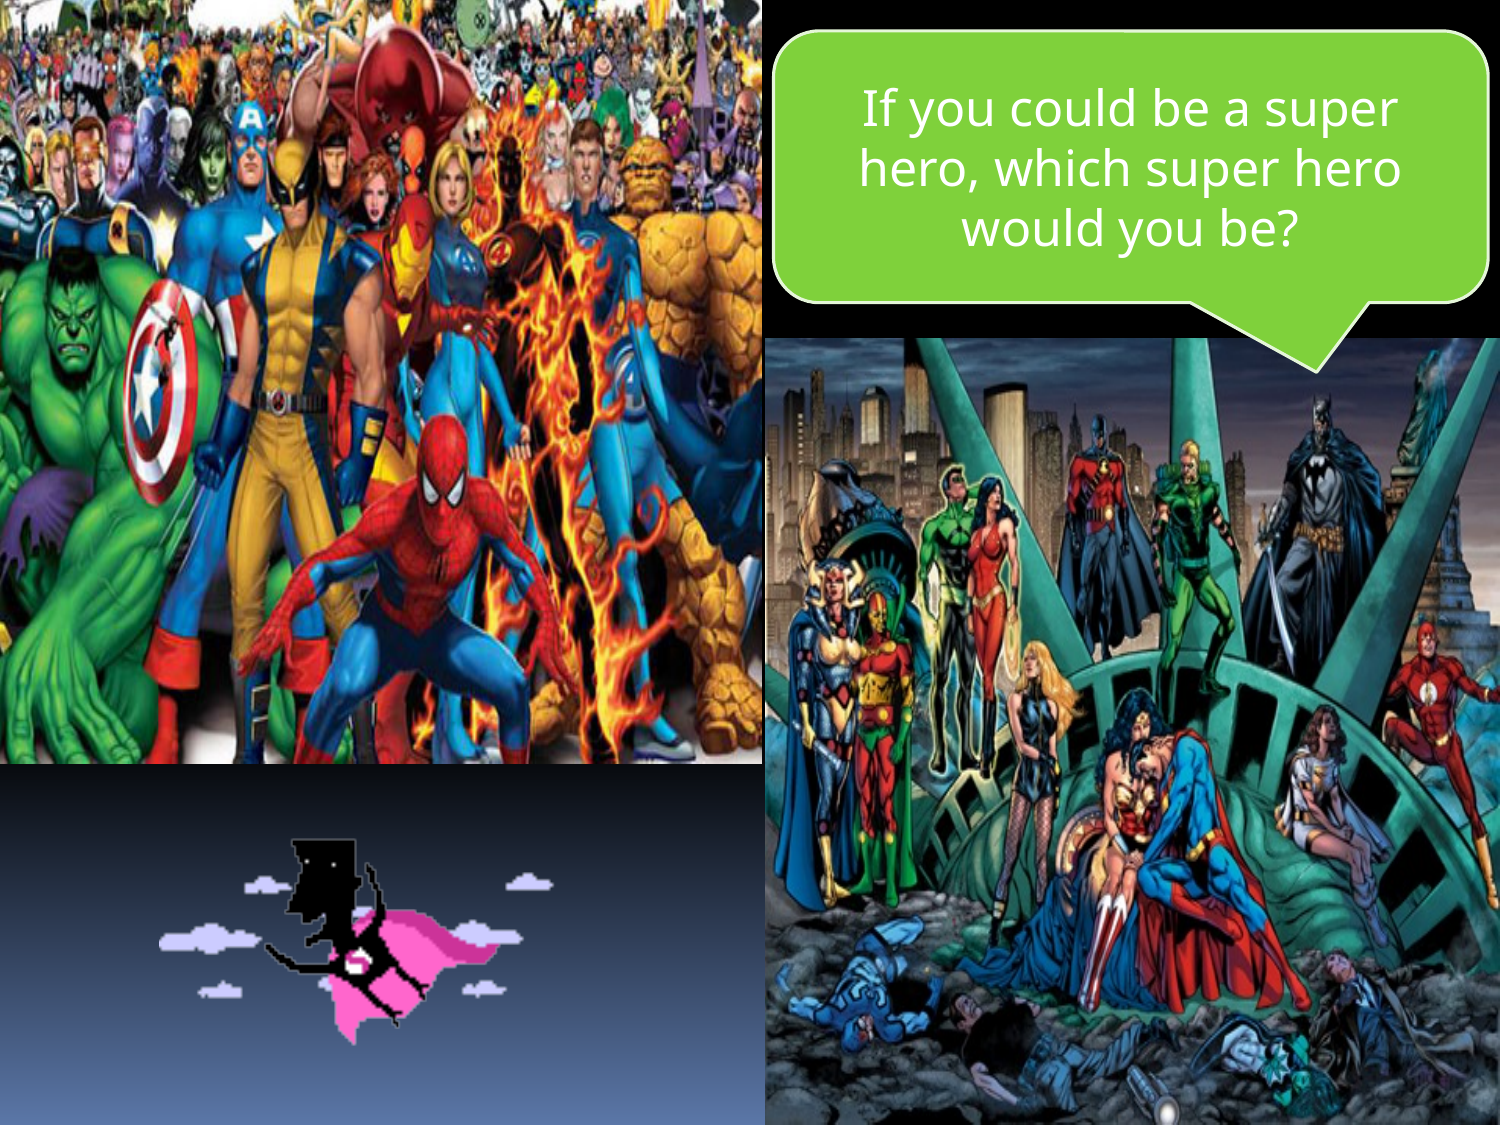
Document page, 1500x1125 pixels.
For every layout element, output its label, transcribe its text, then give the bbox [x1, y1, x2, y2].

picture [158, 833, 562, 1066]
picture [765, 337, 1500, 1125]
picture [0, 0, 763, 764]
text_box If you could be a super hero, which super hero would you be? [772, 29, 1490, 329]
